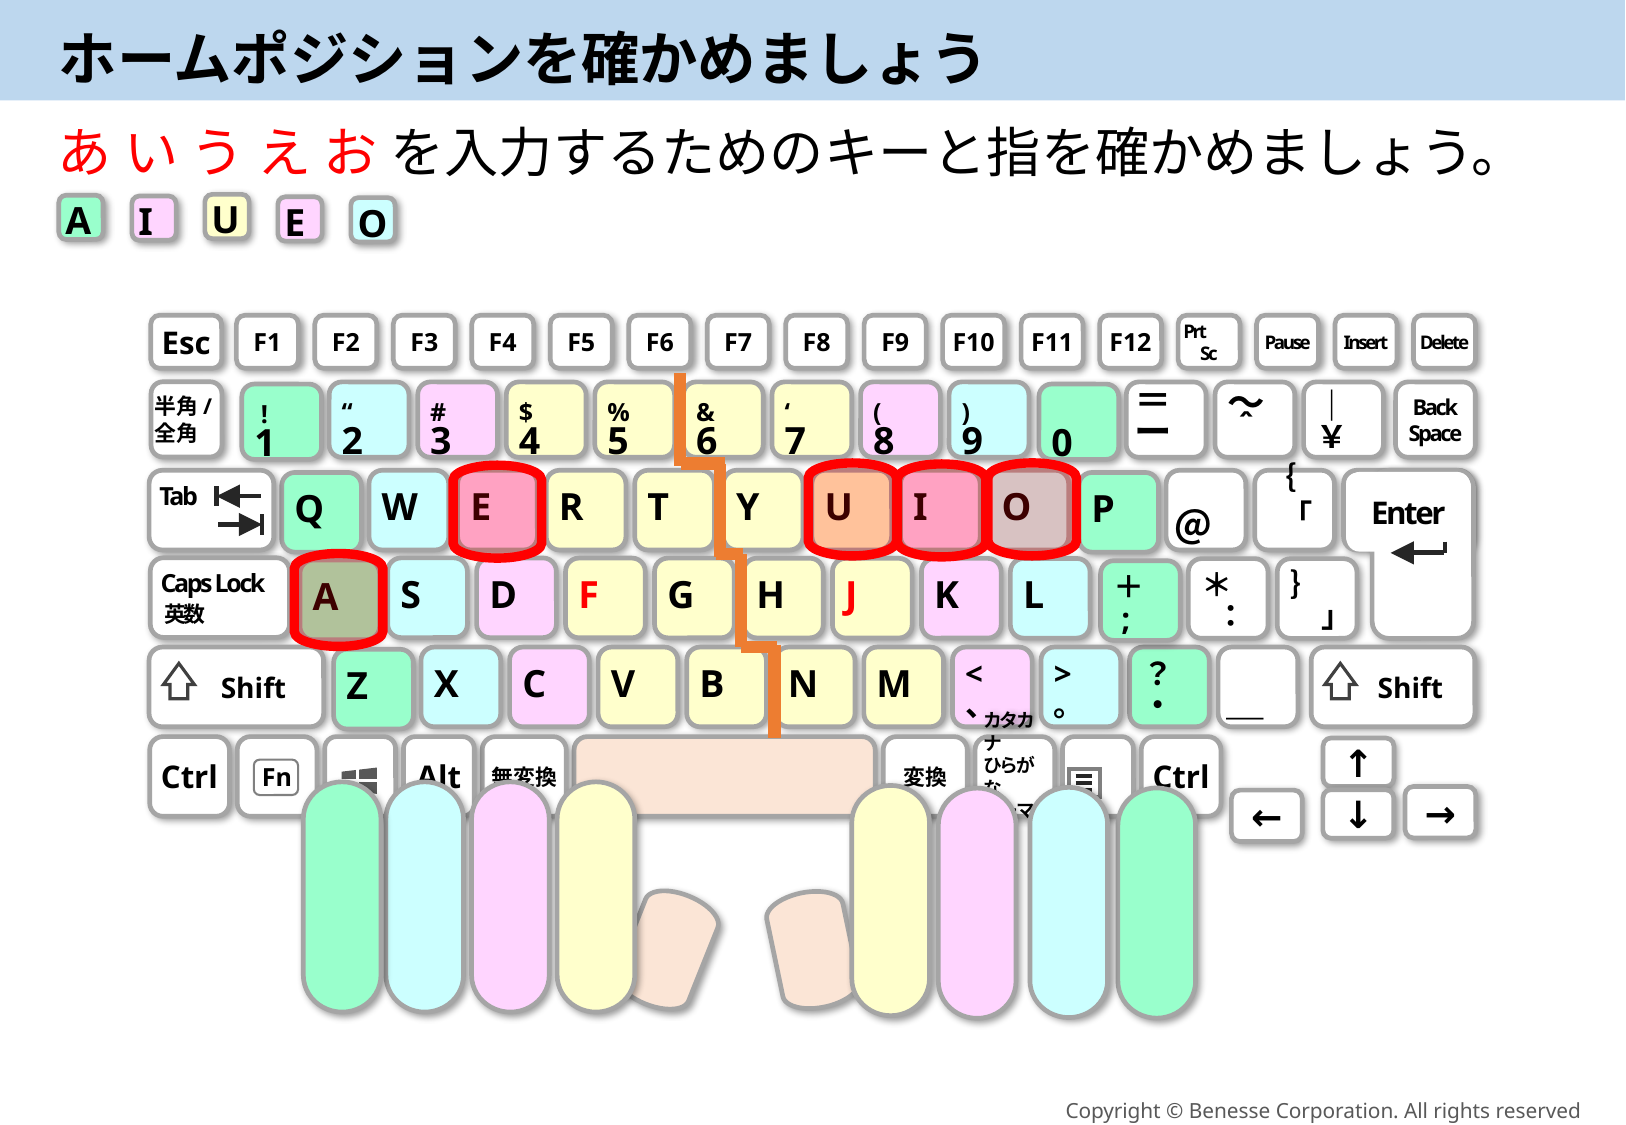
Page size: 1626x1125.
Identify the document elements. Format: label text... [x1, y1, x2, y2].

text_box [149, 315, 1476, 1019]
title ホームポジションを確かめましょう [0, 0, 1625, 101]
list あ い う え お を入力するためのキーと指を確かめましょう。 [42, 117, 1613, 219]
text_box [58, 194, 396, 243]
